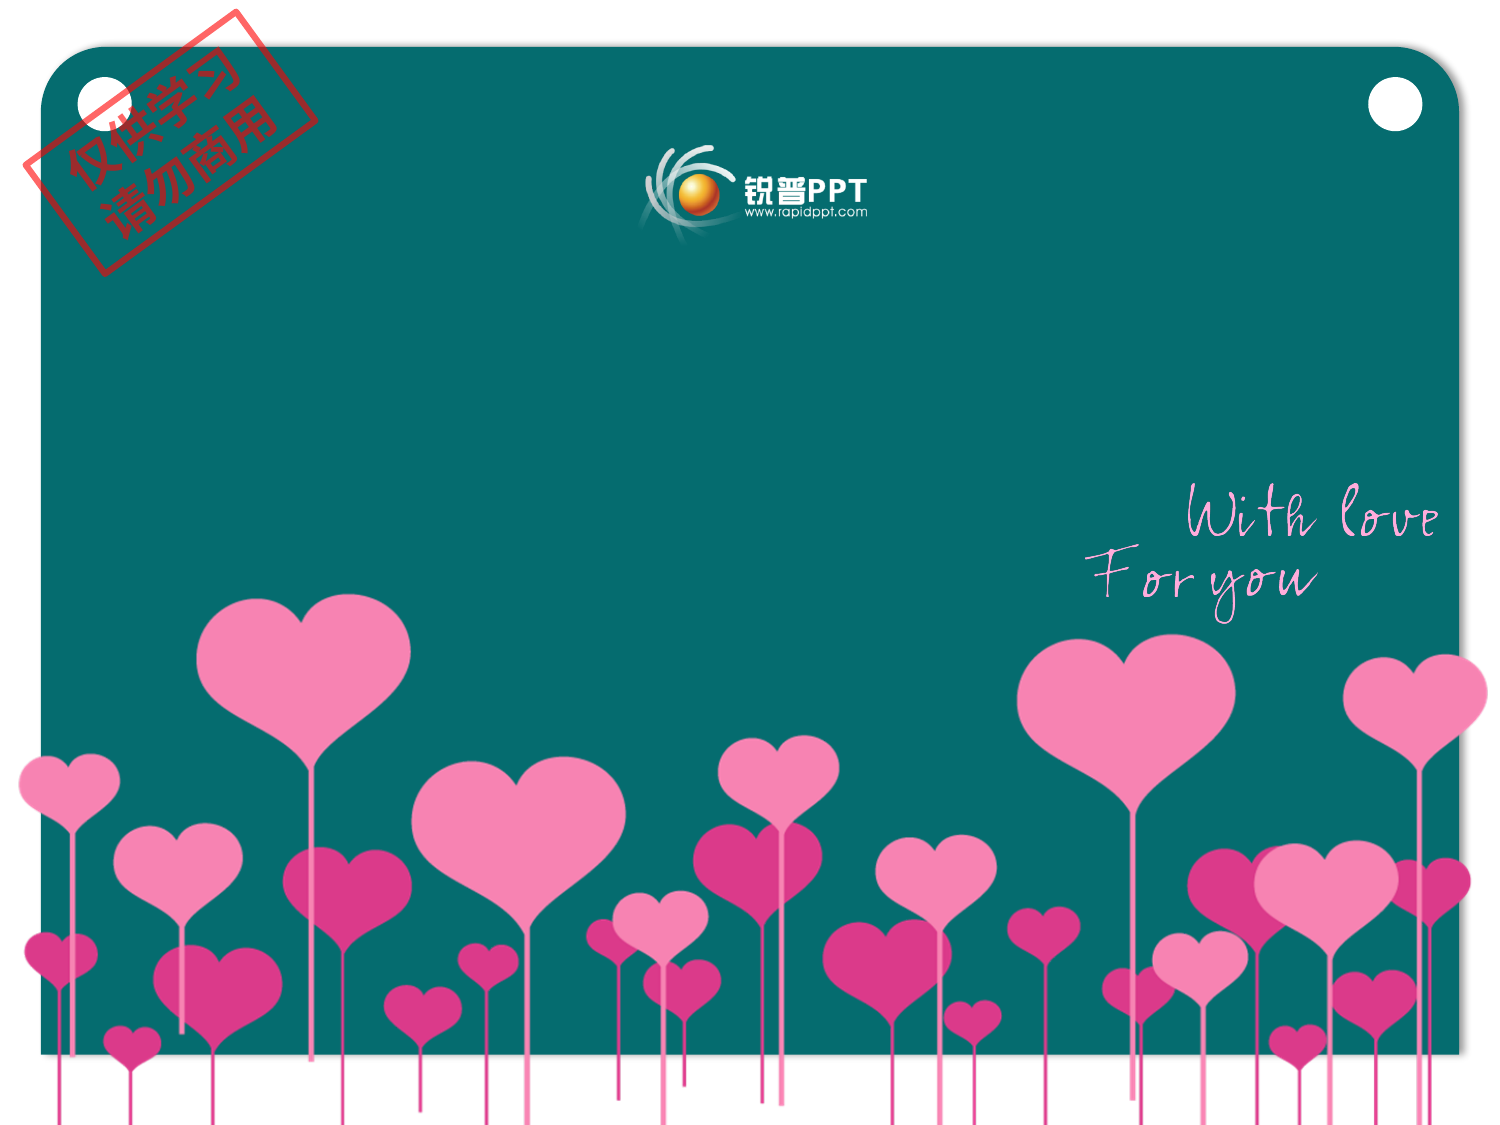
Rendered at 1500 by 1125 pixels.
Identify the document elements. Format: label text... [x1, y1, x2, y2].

text_box [38, 44, 1462, 533]
text_box [75, 74, 129, 123]
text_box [1085, 482, 1438, 624]
text_box [1366, 74, 1425, 134]
picture [633, 145, 867, 255]
picture [5, 534, 1498, 1125]
text_box 仅供学习 请勿商用 [25, 11, 316, 274]
